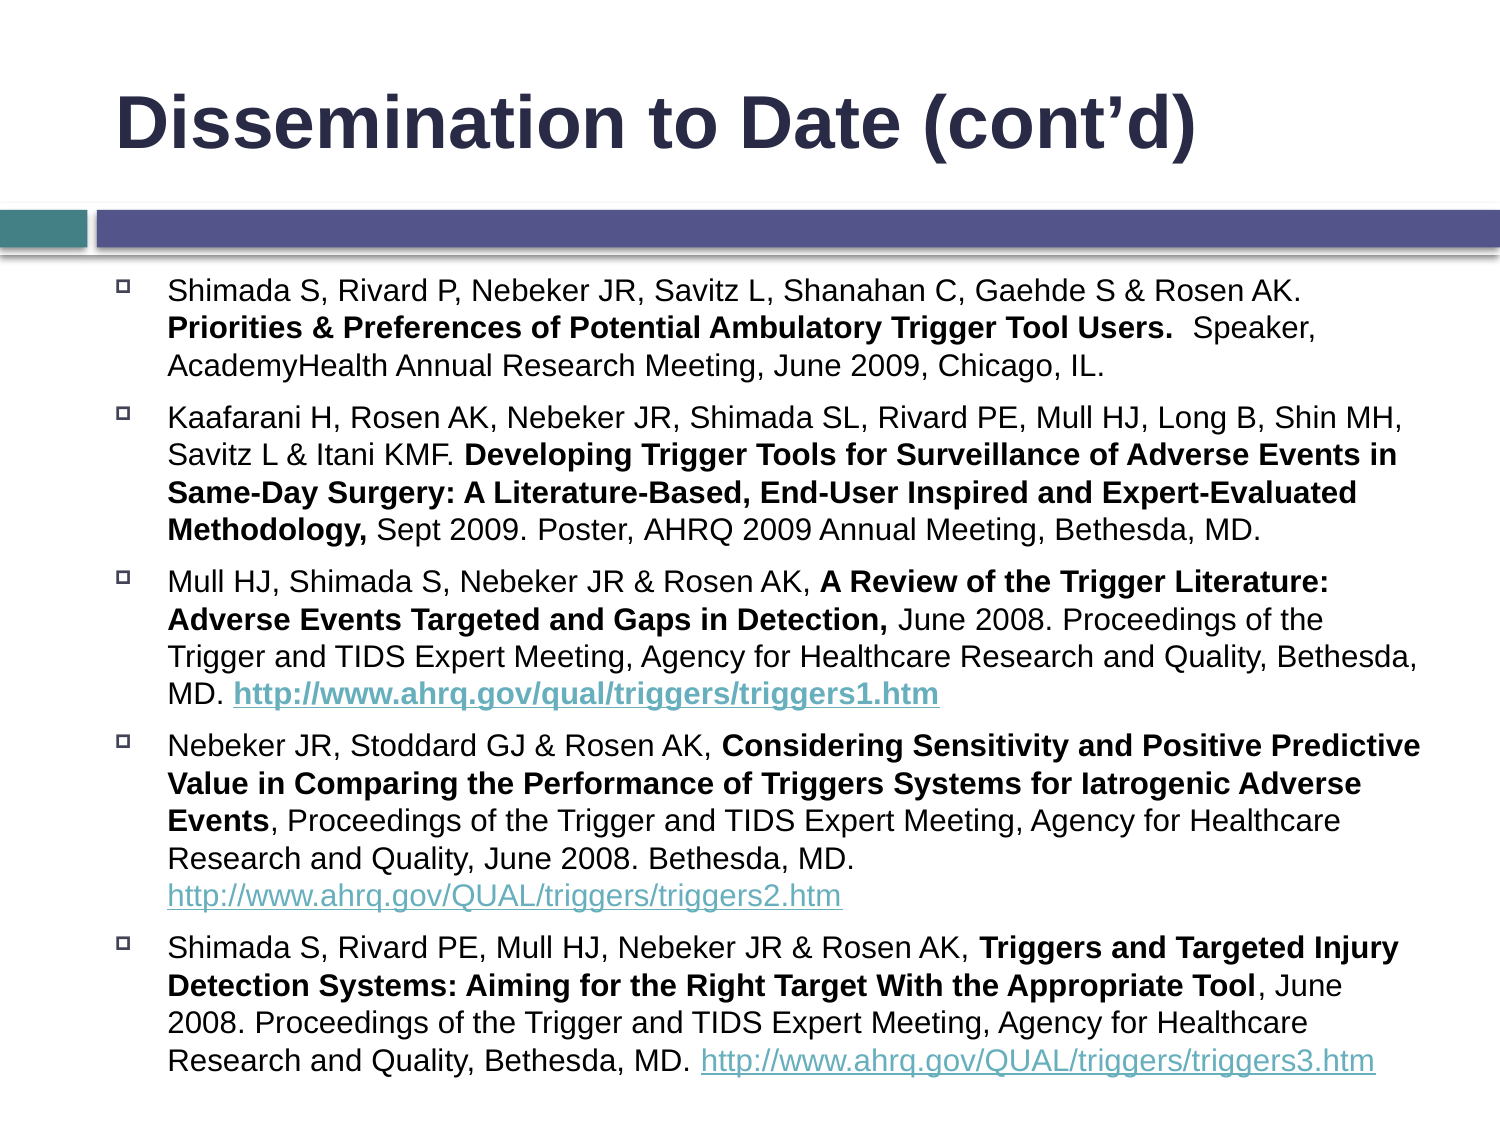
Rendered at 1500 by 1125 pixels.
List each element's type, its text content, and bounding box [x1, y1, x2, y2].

list Shimada S, Rivard P, Nebeker JR, Savitz L, Shanahan C, Gaehde S & Rosen AK. Priorities & Preferences of Potential Ambulatory Trigger Tool Users. Speaker, AcademyHealth Annual Research Meeting, June 2009, Chicago, IL. Kaafarani H, Rosen AK, Nebeker JR, Shimada SL, Rivard PE, Mull HJ, Long B, Shin MH, Savitz L & Itani KMF. Developing Trigger Tools for Surveillance of Adverse Events in Same-Day Surgery: A Literature-Based, End-User Inspired and Expert-Evaluated Methodology, Sept 2009. Poster, AHRQ 2009 Annual Meeting, Bethesda, MD. Mull HJ, Shimada S, Nebeker JR & Rosen AK, A Review of the Trigger Literature: Adverse Events Targeted and Gaps in Detection, June 2008. Proceedings of the Trigger and TIDS Expert Meeting, Agency for Healthcare Research and Quality, Bethesda, MD. http://www.ahrq.gov/qual/triggers/triggers1.htm Nebeker JR, Stoddard GJ & Rosen AK, Considering Sensitivity and Positive Predictive Value in Comparing the Performance of Triggers Systems for Iatrogenic Adverse Events, Proceedings of the Trigger and TIDS Expert Meeting, Agency for Healthcare Research and Quality, June 2008. Bethesda, MD. http://www.ahrq.gov/QUAL/triggers/triggers2.htm Shimada S, Rivard PE, Mull HJ, Nebeker JR & Rosen AK, Triggers and Targeted Injury Detection Systems: Aiming for the Right Target With the Appropriate Tool, June 2008. Proceedings of the Trigger and TIDS Expert Meeting, Agency for Healthcare Research and Quality, Bethesda, MD. http://www.ahrq.gov/QUAL/triggers/triggers3.htm [99, 262, 1438, 1001]
title Dissemination to Date (cont’d) [100, 37, 1439, 201]
